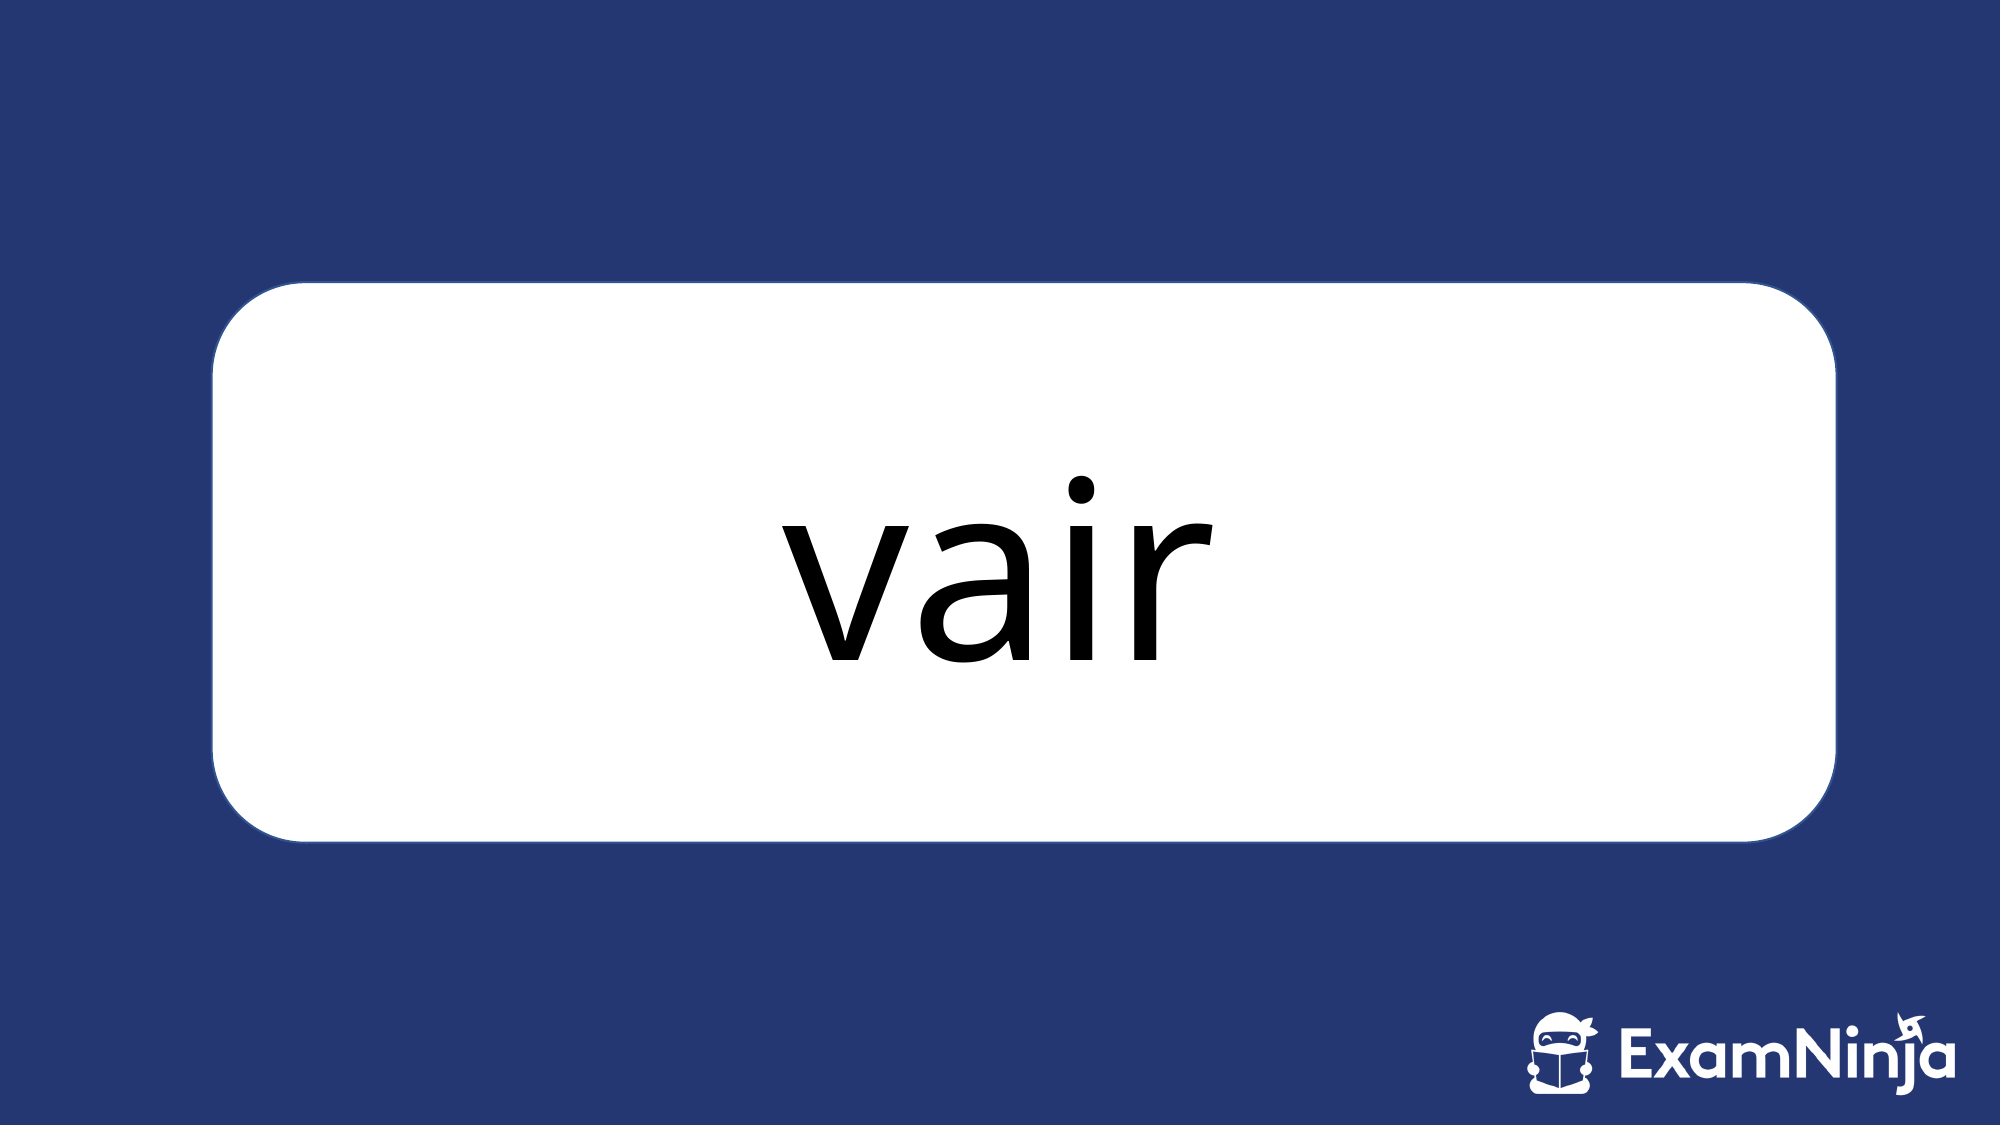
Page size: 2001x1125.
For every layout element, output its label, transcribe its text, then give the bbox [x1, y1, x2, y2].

text_box [210, 281, 1838, 403]
picture [1501, 1003, 1979, 1102]
text_box vair [143, 403, 1857, 719]
text_box [210, 719, 1838, 844]
